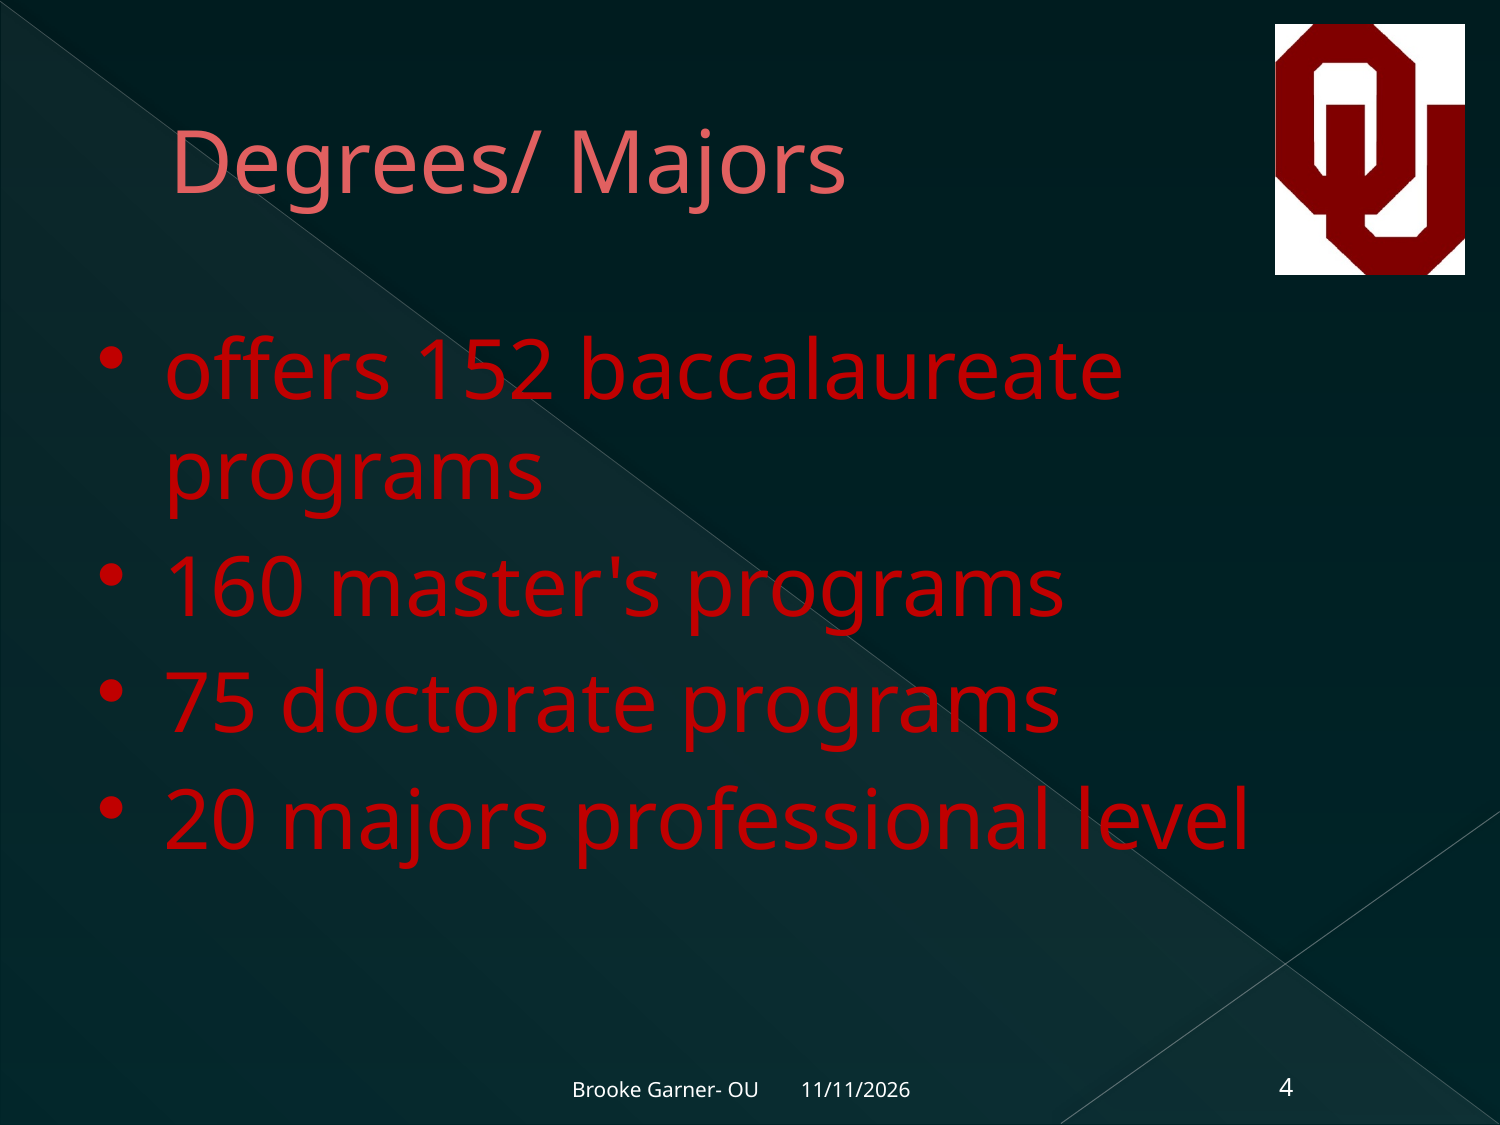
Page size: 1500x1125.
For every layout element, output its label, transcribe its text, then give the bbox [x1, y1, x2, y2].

title Degrees/ Majors [75, 43, 1268, 274]
slide_number 4 [1245, 1063, 1328, 1113]
picture [1274, 24, 1465, 276]
footer Brooke Garner- OU [75, 1063, 774, 1113]
list offers 152 baccalaureate programs 160 master's programs 75 doctorate programs 20 majors professional level [75, 308, 1425, 1059]
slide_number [786, 1062, 1136, 1113]
